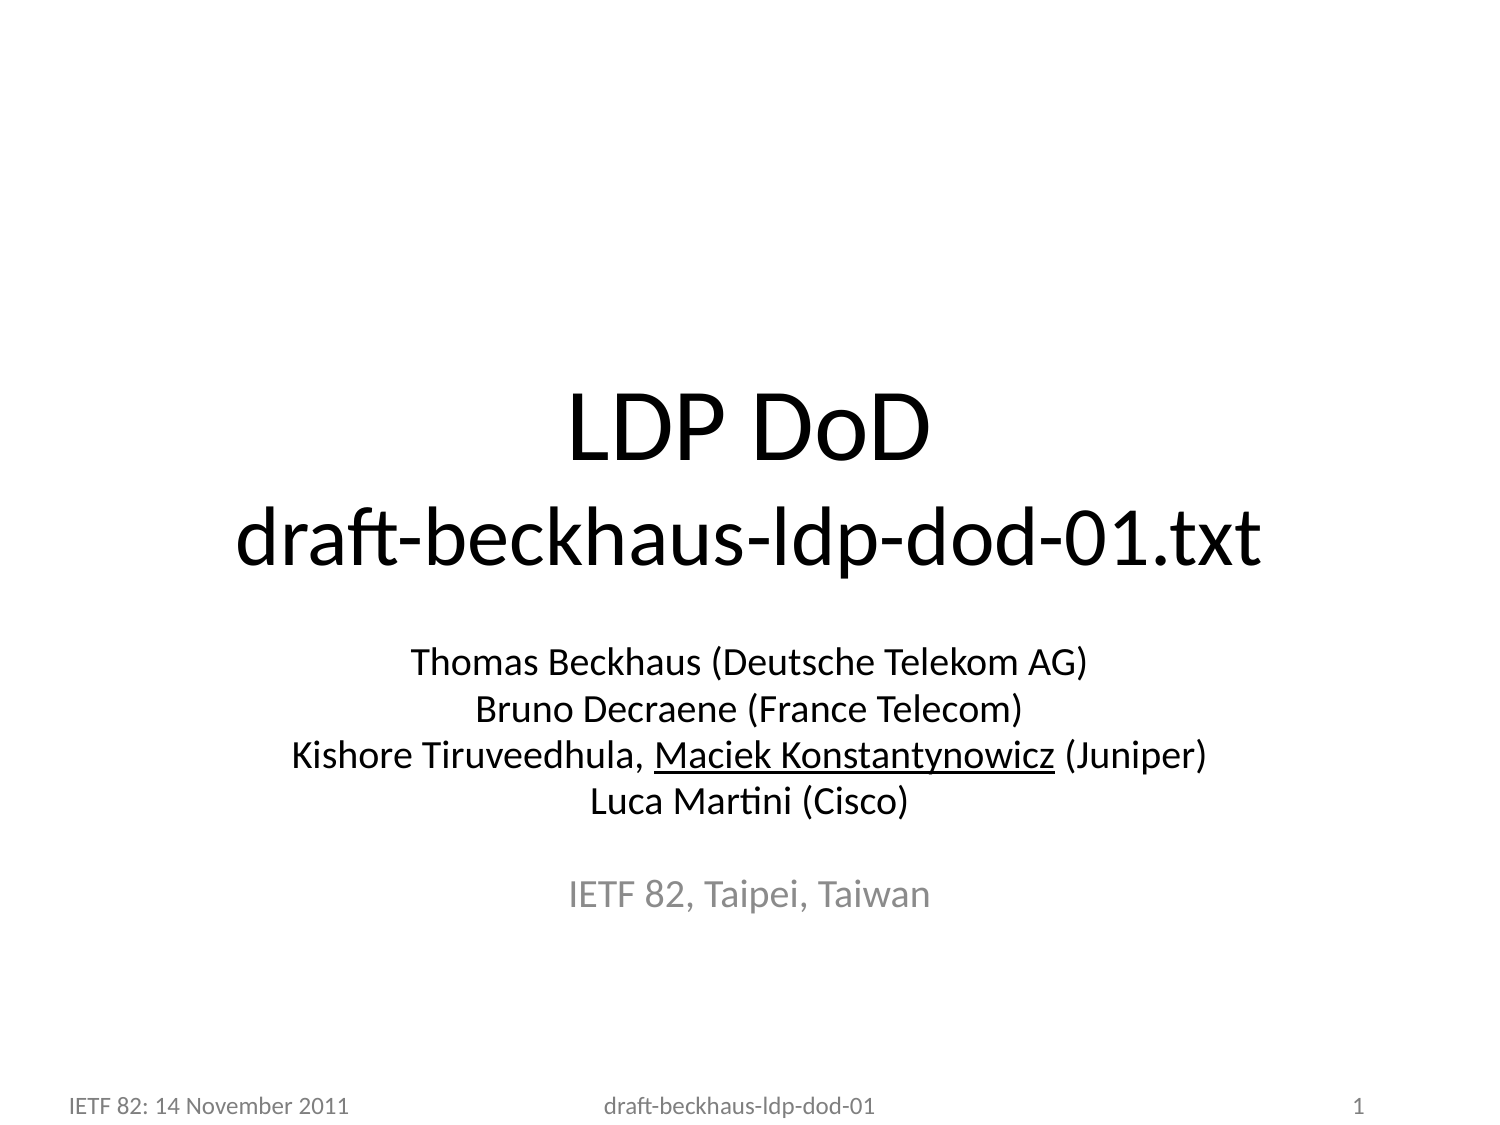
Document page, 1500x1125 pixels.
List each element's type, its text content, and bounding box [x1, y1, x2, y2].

title LDP DoD draft-beckhaus-ldp-dod-01.txt [112, 349, 1388, 591]
subtitle Thomas Beckhaus (Deutsche Telekom AG) Bruno Decraene (France Telecom) Kishore Tiruveedhula, Maciek Konstantynowicz (Juniper) Luca Martini (Cisco) IETF 82, Taipei, Taiwan [225, 637, 1275, 925]
